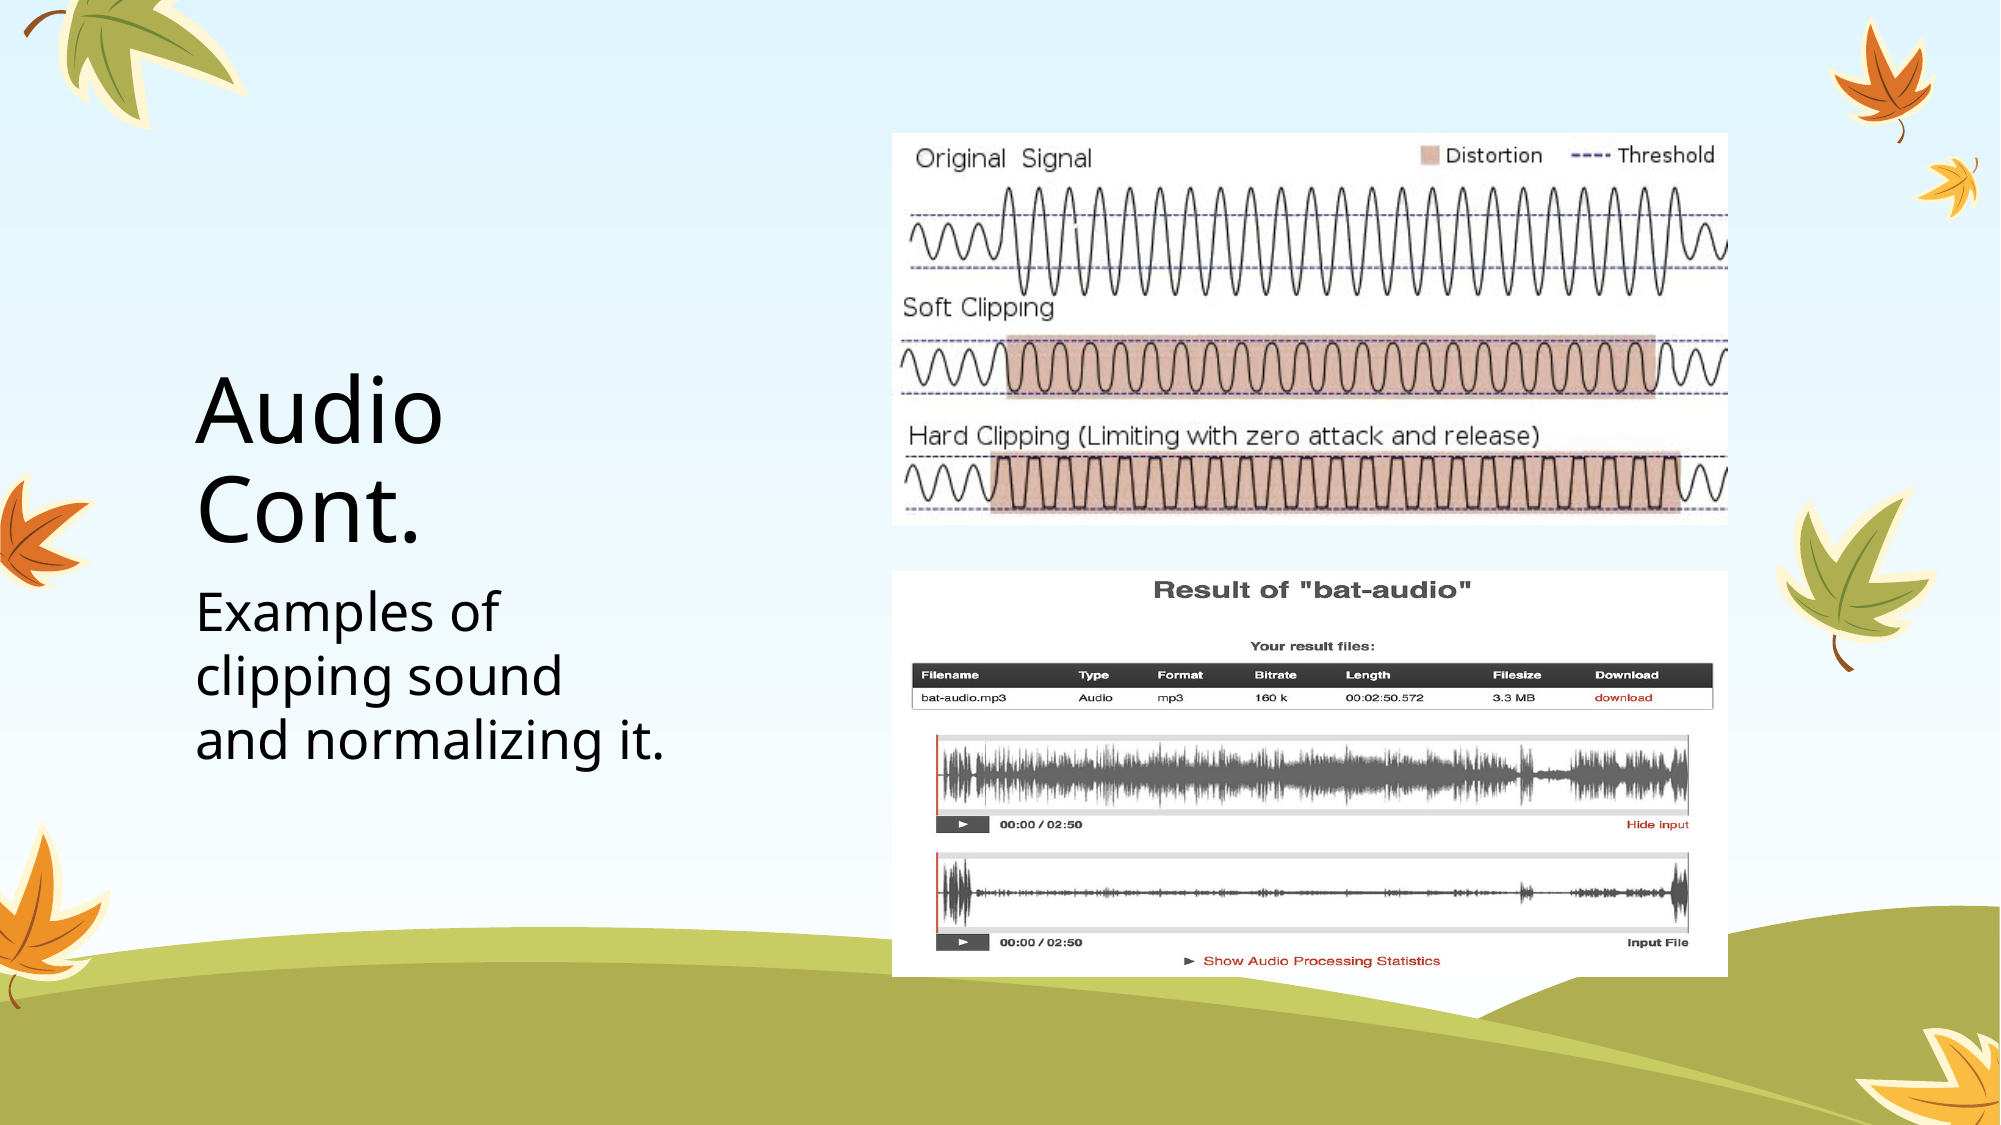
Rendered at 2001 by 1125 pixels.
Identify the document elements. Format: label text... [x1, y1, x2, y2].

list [892, 133, 1728, 525]
list Examples of clipping sound and normalizing it. [180, 570, 690, 795]
picture [892, 571, 1728, 977]
title Audio Cont. [180, 195, 690, 570]
